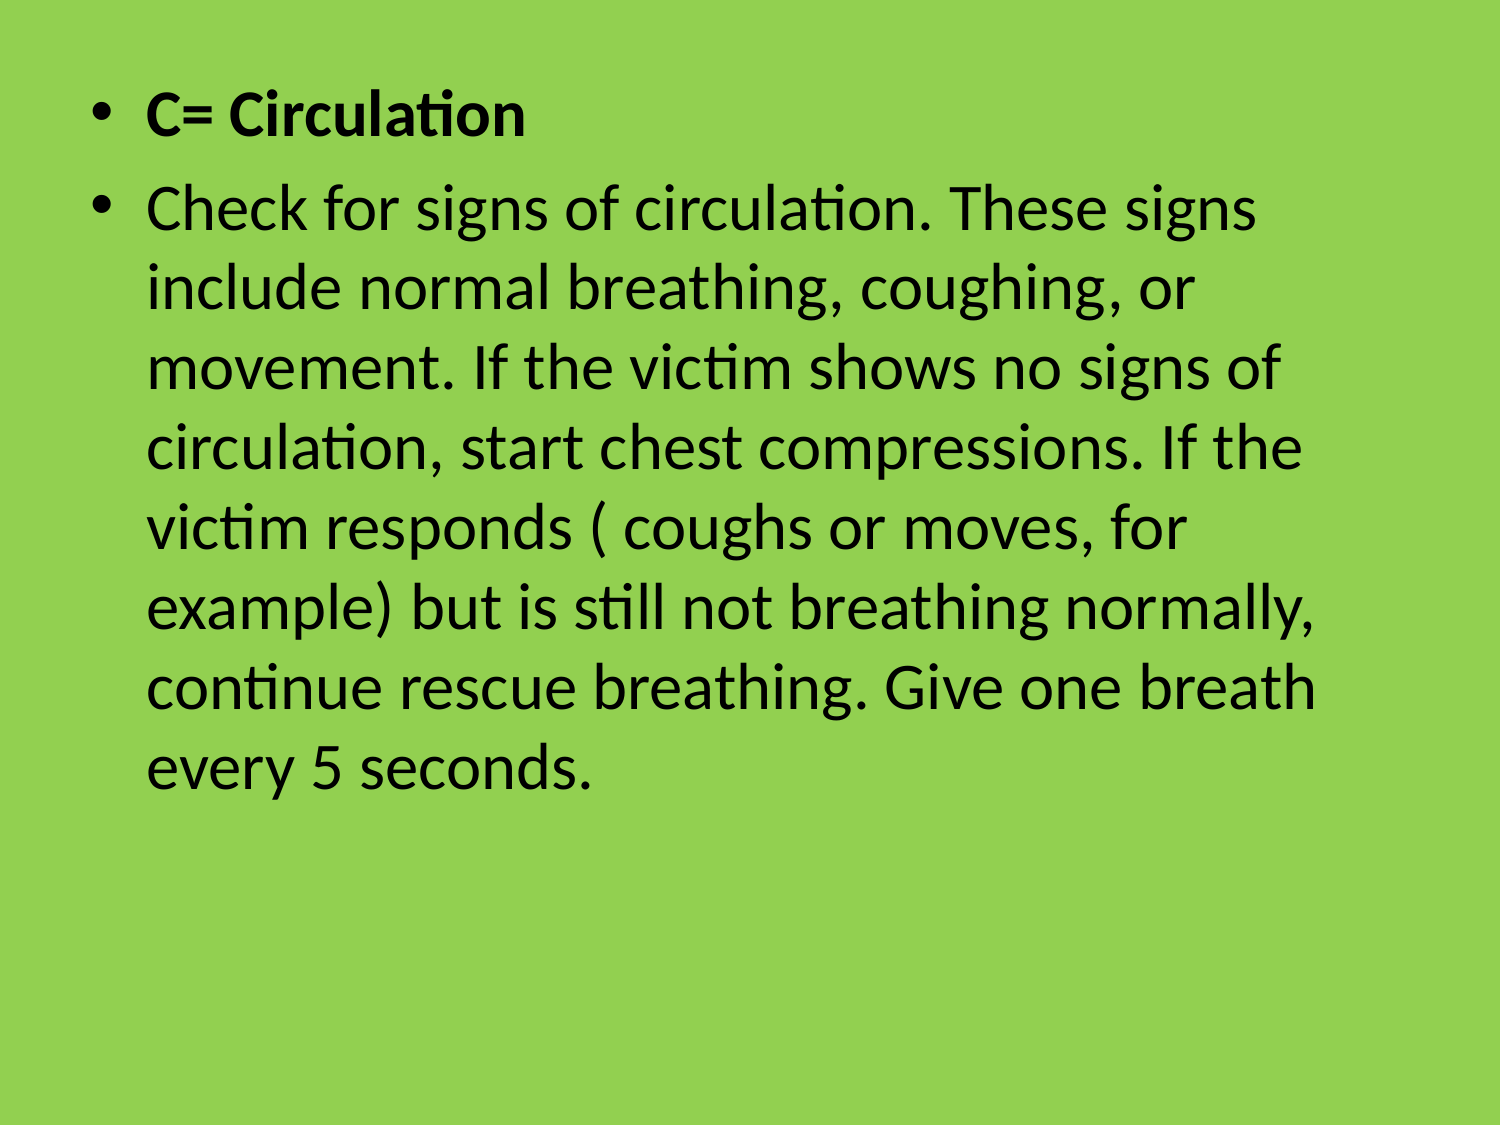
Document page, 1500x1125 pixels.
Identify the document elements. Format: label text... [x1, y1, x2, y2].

list C= Circulation Check for signs of circulation. These signs include normal breathing, coughing, or movement. If the victim shows no signs of circulation, start chest compressions. If the victim responds ( coughs or moves, for example) but is still not breathing normally, continue rescue breathing. Give one breath every 5 seconds. [75, 62, 1425, 1005]
